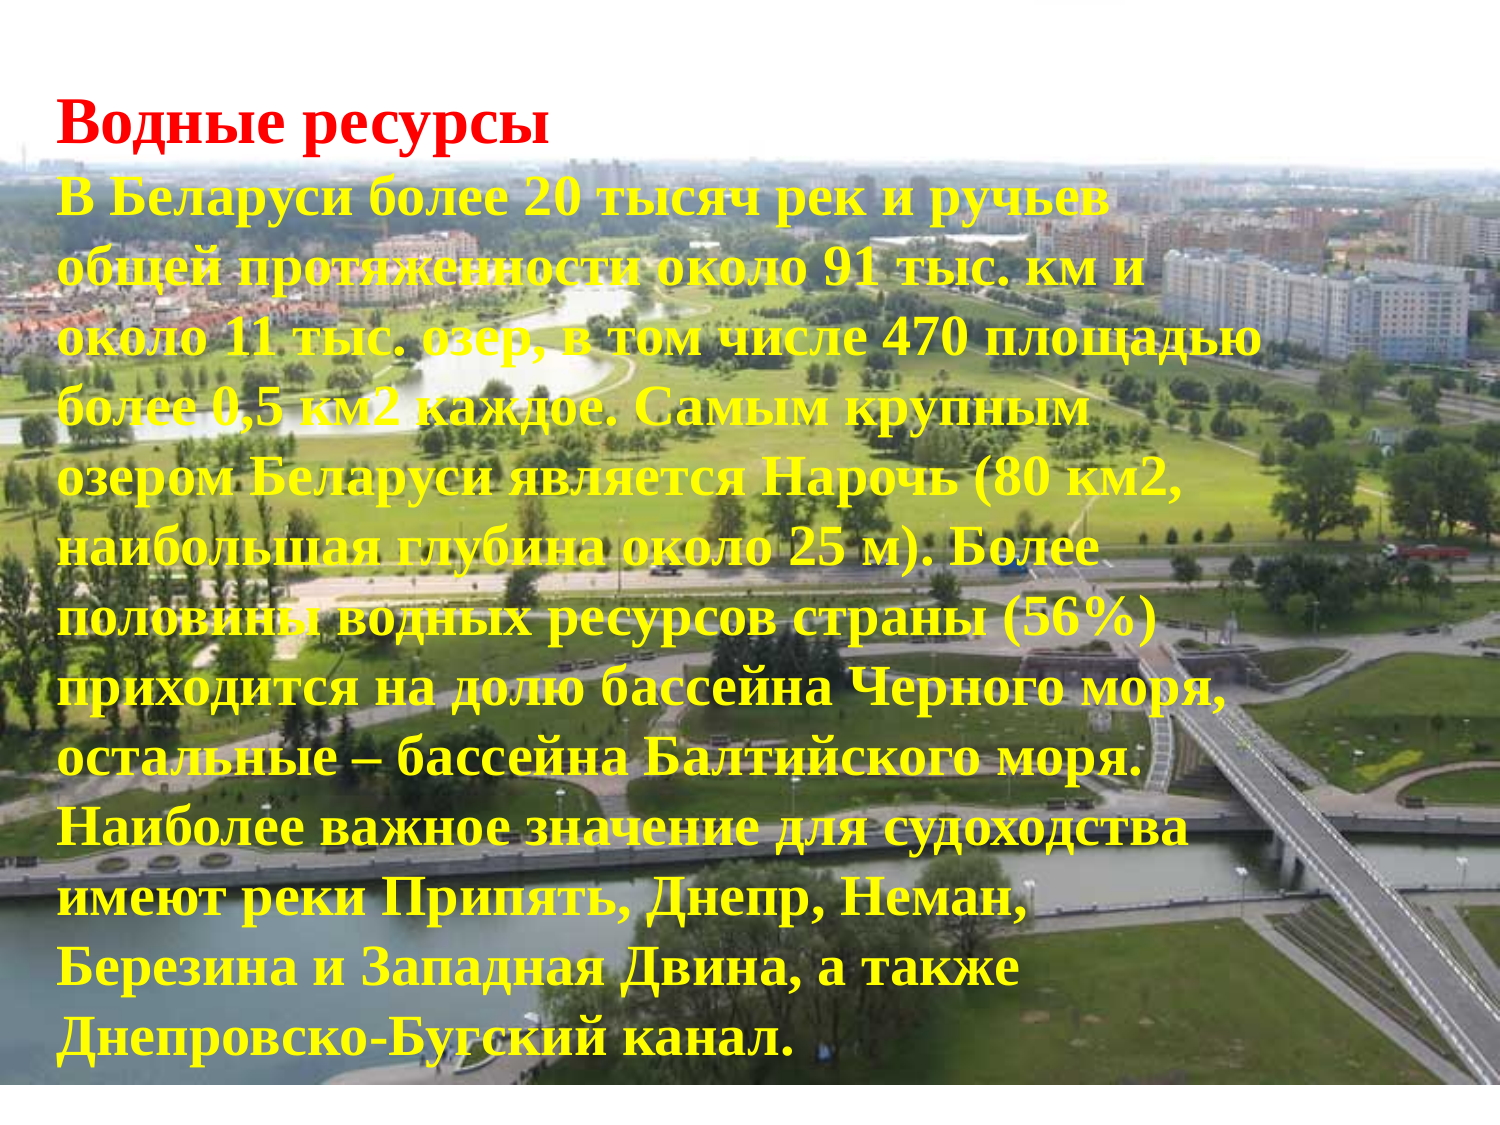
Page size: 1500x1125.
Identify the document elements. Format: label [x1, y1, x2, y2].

list [0, 0, 1500, 1085]
